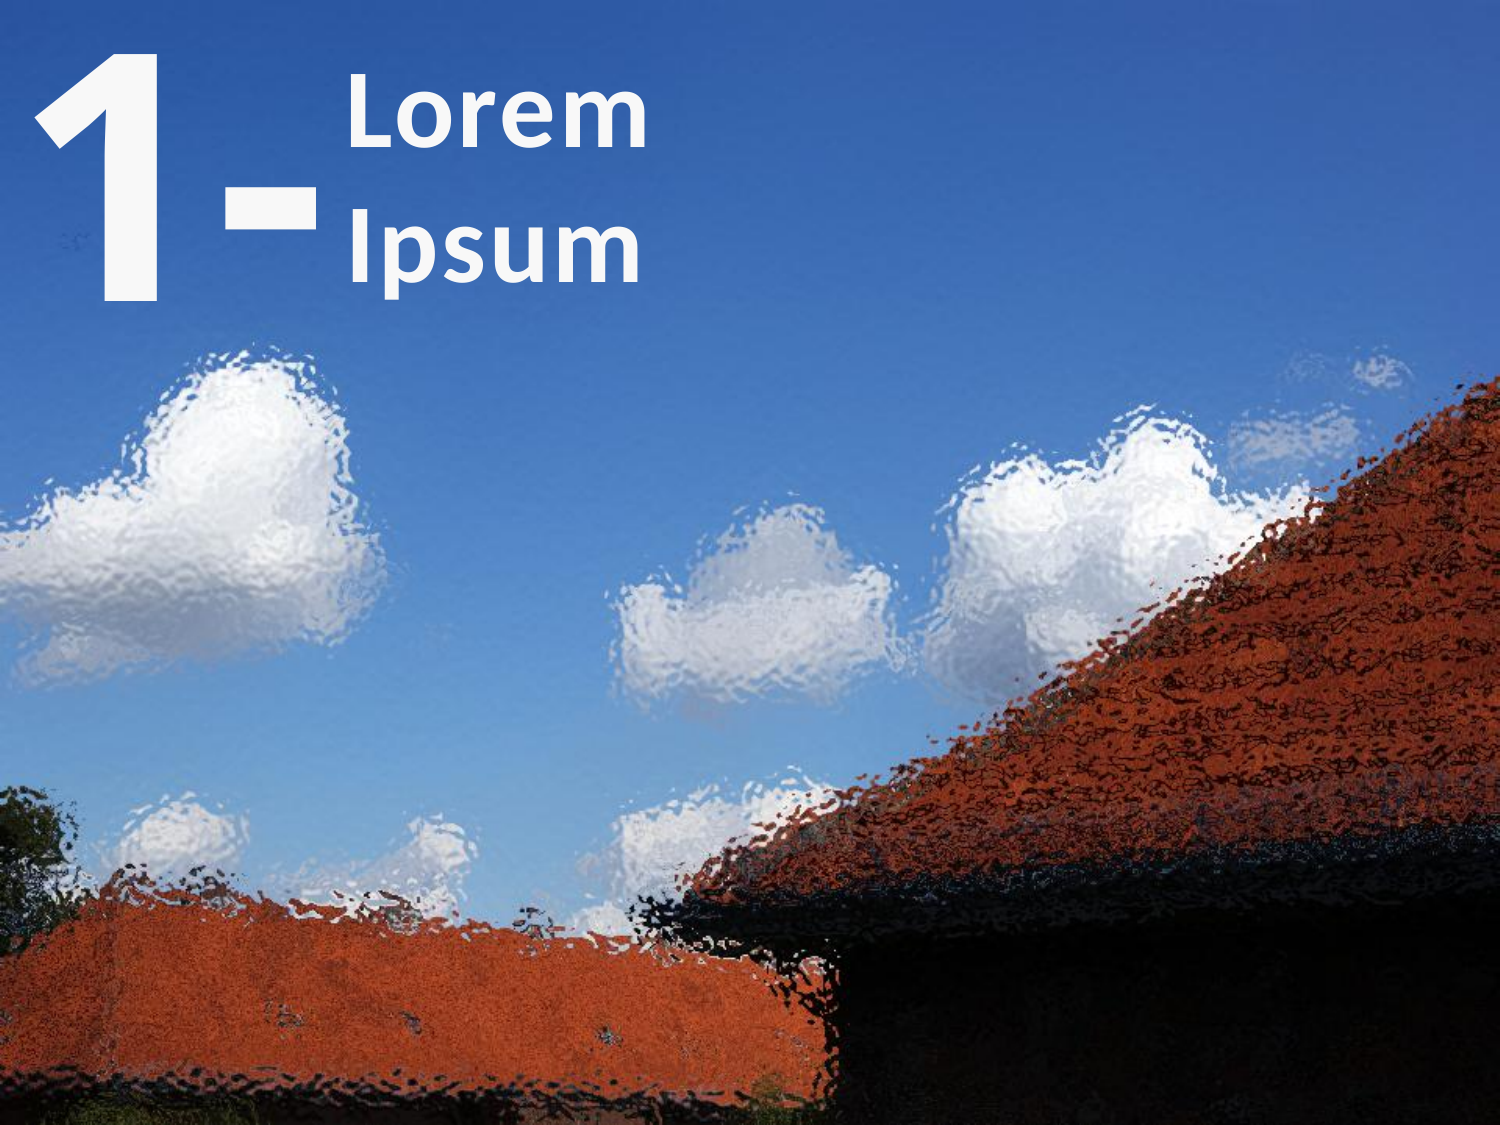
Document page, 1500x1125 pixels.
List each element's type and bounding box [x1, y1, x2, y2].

text_box [0, 0, 839, 383]
picture [0, 0, 1500, 1125]
